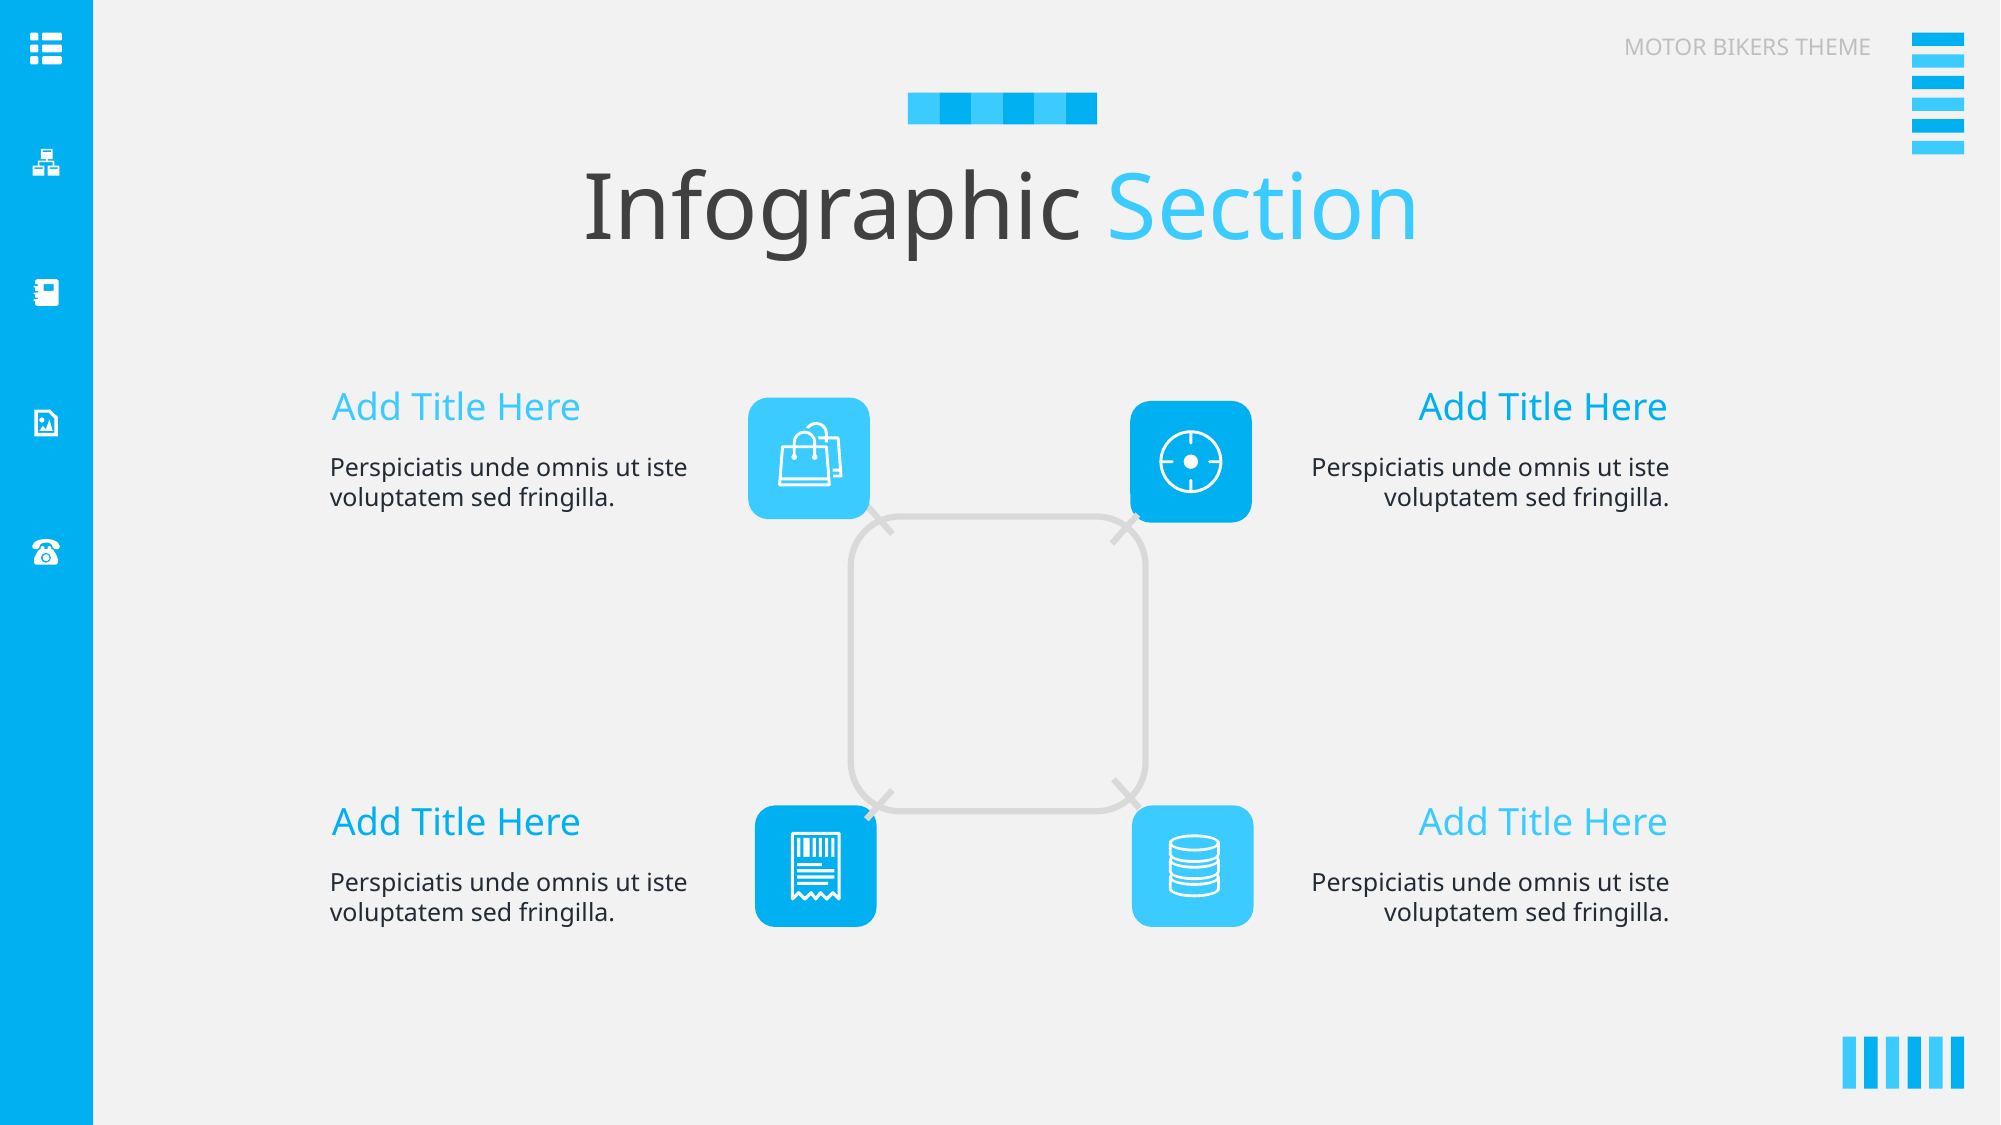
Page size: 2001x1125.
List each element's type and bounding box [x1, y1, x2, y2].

text_box [0, 0, 1965, 1125]
text_box [907, 92, 1098, 125]
